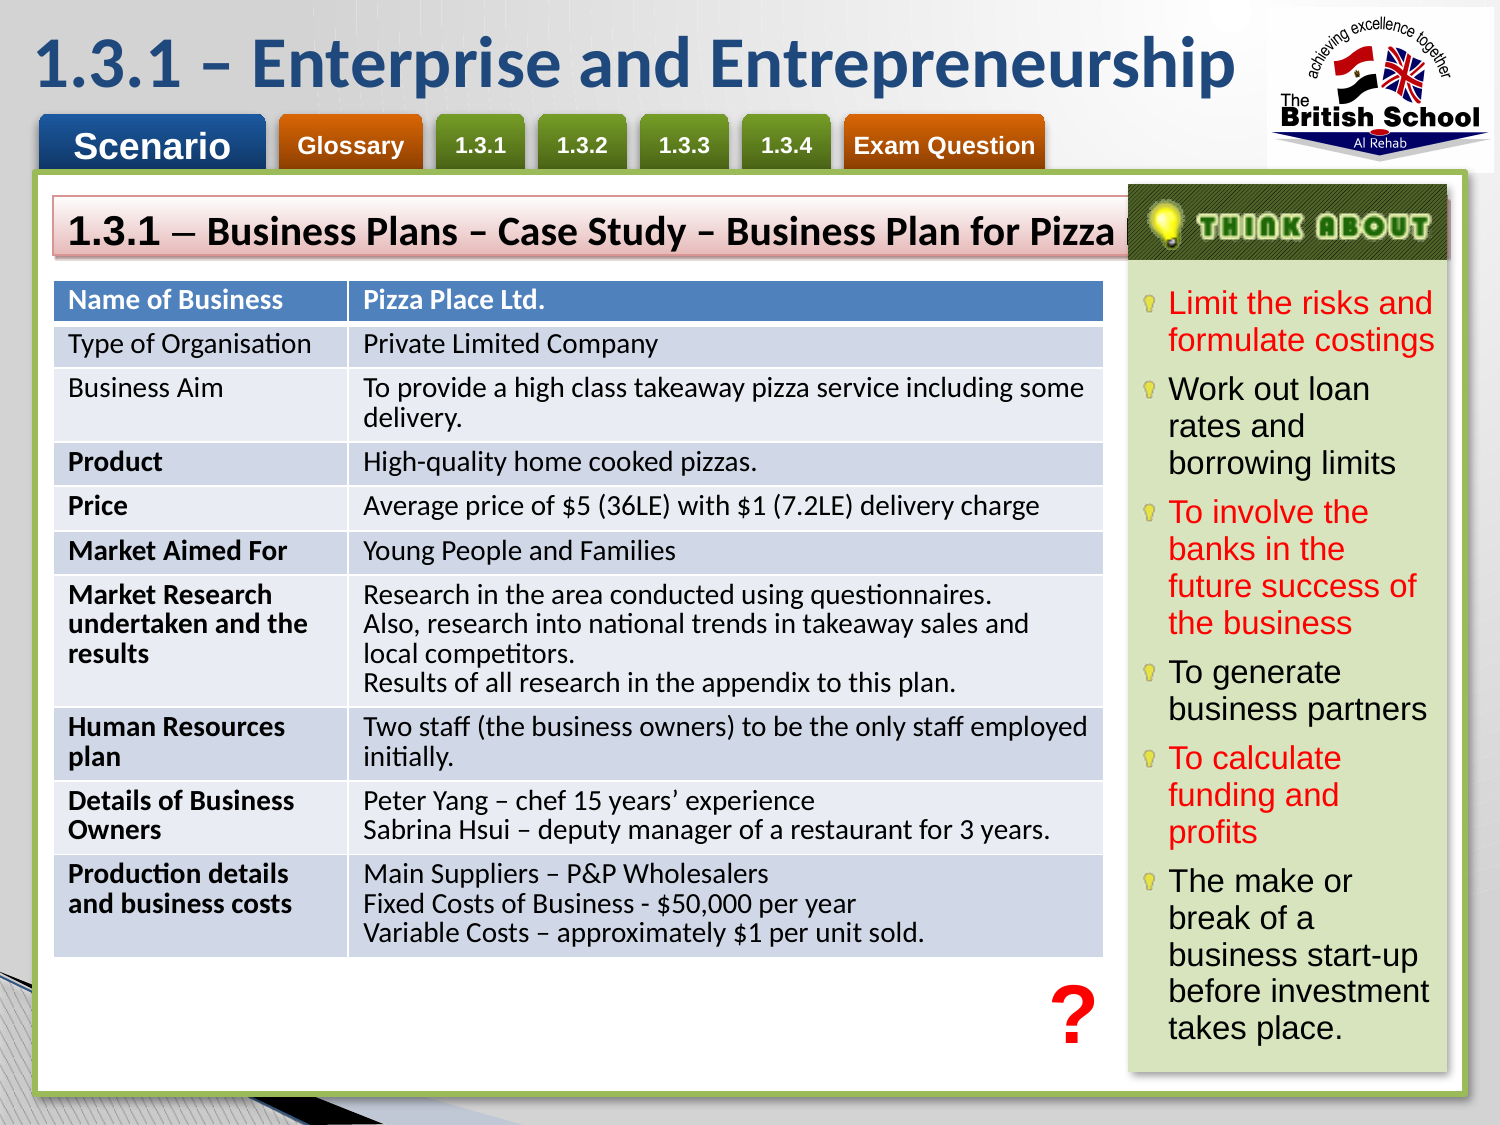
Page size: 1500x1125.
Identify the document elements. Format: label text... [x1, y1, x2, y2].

picture [281, 1114, 303, 1125]
table_cell Market Research undertaken and the results [54, 576, 347, 706]
picture [1146, 195, 1436, 256]
picture [1139, 500, 1159, 524]
table_cell Two staff (the business owners) to be the only staff employed initially. [349, 708, 1103, 780]
table_cell Product [54, 443, 347, 485]
table_header Name of Business [54, 281, 347, 321]
table_cell Business Aim [54, 369, 347, 441]
table_cell Main Suppliers – P&P Wholesalers Fixed Costs of Business - $50,000 per year Variable Costs – approximately $1 per unit sold. [349, 855, 1103, 957]
table_header Pizza Place Ltd. [349, 281, 1103, 321]
table_cell Details of Business Owners [54, 782, 347, 854]
table_cell Young People and Families [349, 532, 1103, 574]
table_cell Research in the area conducted using questionnaires. Also, research into national trends in takeaway sales and local competitors. Results of all research in the appendix to this plan. [349, 576, 1103, 706]
table_cell Price [54, 487, 347, 530]
title 1.3.1 – Enterprise and Entrepreneurship [17, 7, 1282, 110]
table_cell Private Limited Company [349, 327, 1103, 367]
picture [1139, 291, 1159, 315]
picture [1139, 660, 1159, 684]
table_cell High-quality home cooked pizzas. [349, 443, 1103, 485]
table_header [1128, 184, 1447, 260]
table_cell Average price of $5 (36LE) with $1 (7.2LE) delivery charge [349, 487, 1103, 530]
picture [1139, 746, 1159, 770]
table_cell Type of Organisation [54, 327, 347, 367]
table_cell Peter Yang – chef 15 years’ experience Sabrina Hsui – deputy manager of a restaurant for 3 years. [349, 782, 1103, 854]
picture [1139, 377, 1159, 401]
table_cell Human Resources plan [54, 708, 347, 780]
table_cell To provide a high class takeaway pizza service including some delivery. [349, 369, 1103, 441]
table_cell Market Aimed For [54, 532, 347, 574]
text_box ? [1033, 952, 1105, 1068]
text_box 1.3.1 – Business Plans – Case Study – Business Plan for Pizza Place Ltd. [53, 196, 1126, 256]
picture [1267, 7, 1495, 173]
table_cell Production details and business costs [54, 855, 347, 957]
picture [1139, 869, 1159, 893]
table_cell Limit the risks and formulate costings Work out loan rates and borrowing limits To involve the banks in the future success of the business To generate business partners To calculate funding and profits The make or break of a business start-up before investment takes place. [1128, 260, 1447, 1072]
